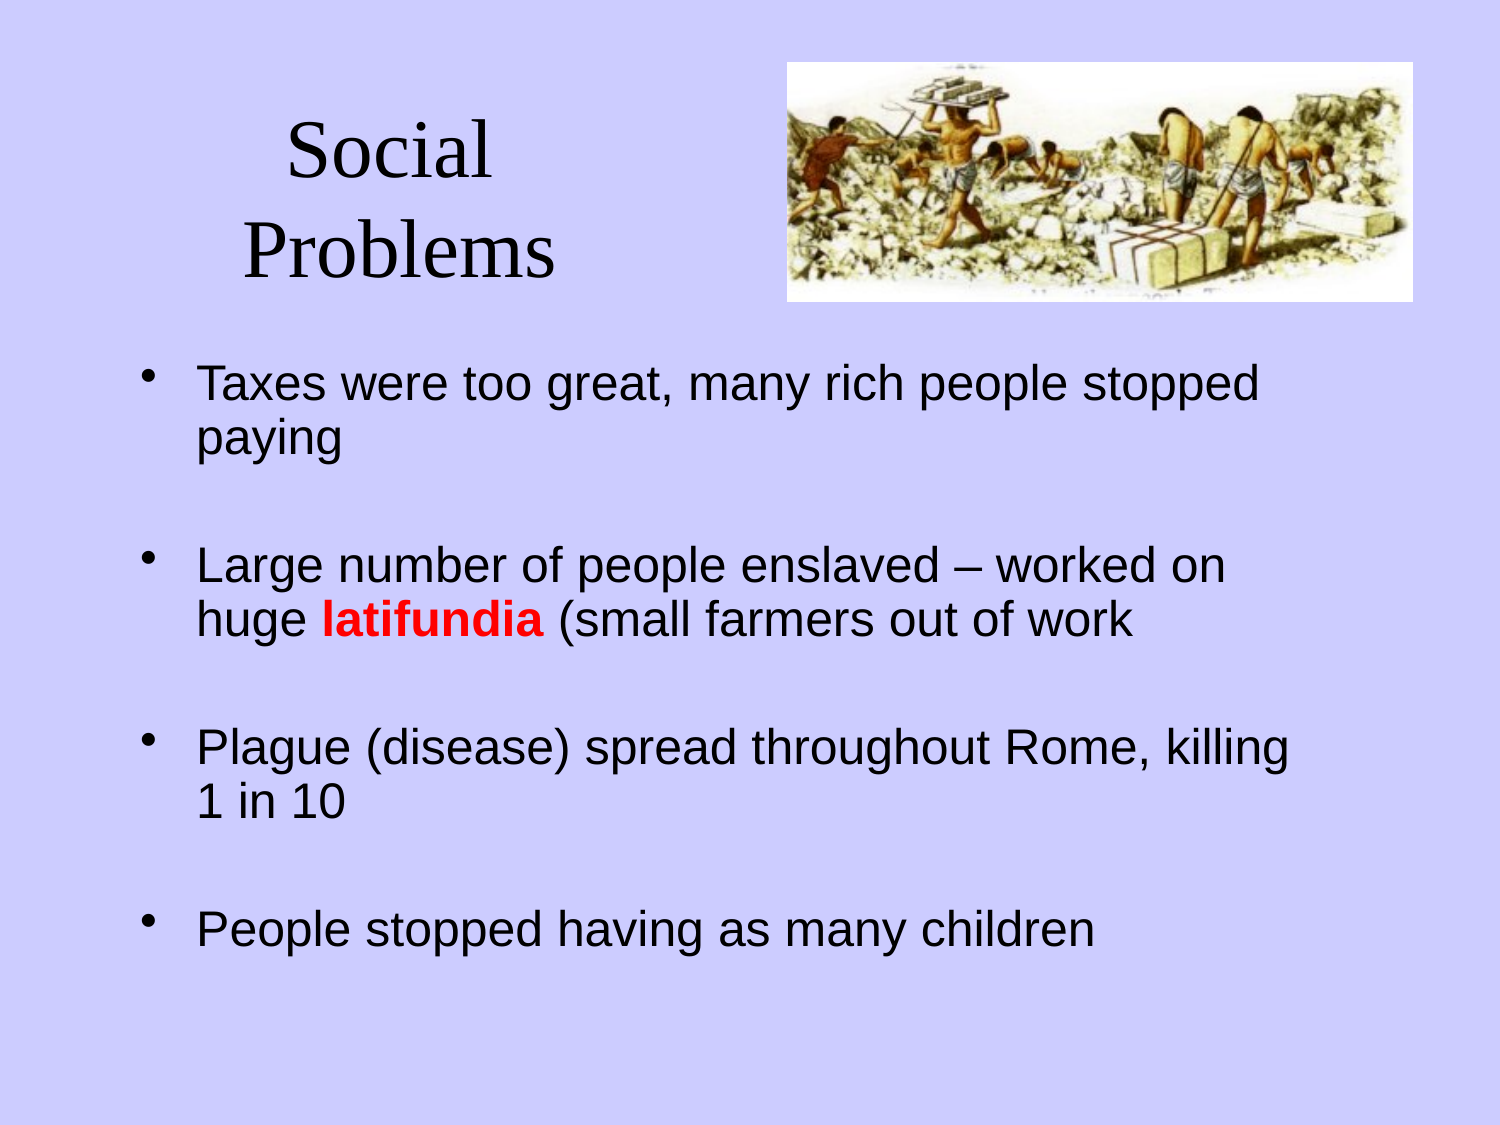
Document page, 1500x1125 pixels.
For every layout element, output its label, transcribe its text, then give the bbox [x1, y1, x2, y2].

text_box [787, 62, 1413, 303]
list Taxes were too great, many rich people stopped paying Large number of people enslaved – worked on huge latifundia (small farmers out of work Plague (disease) spread throughout Rome, killing 1 in 10 People stopped having as many children [124, 349, 1338, 1026]
title Social Problems [112, 99, 688, 288]
